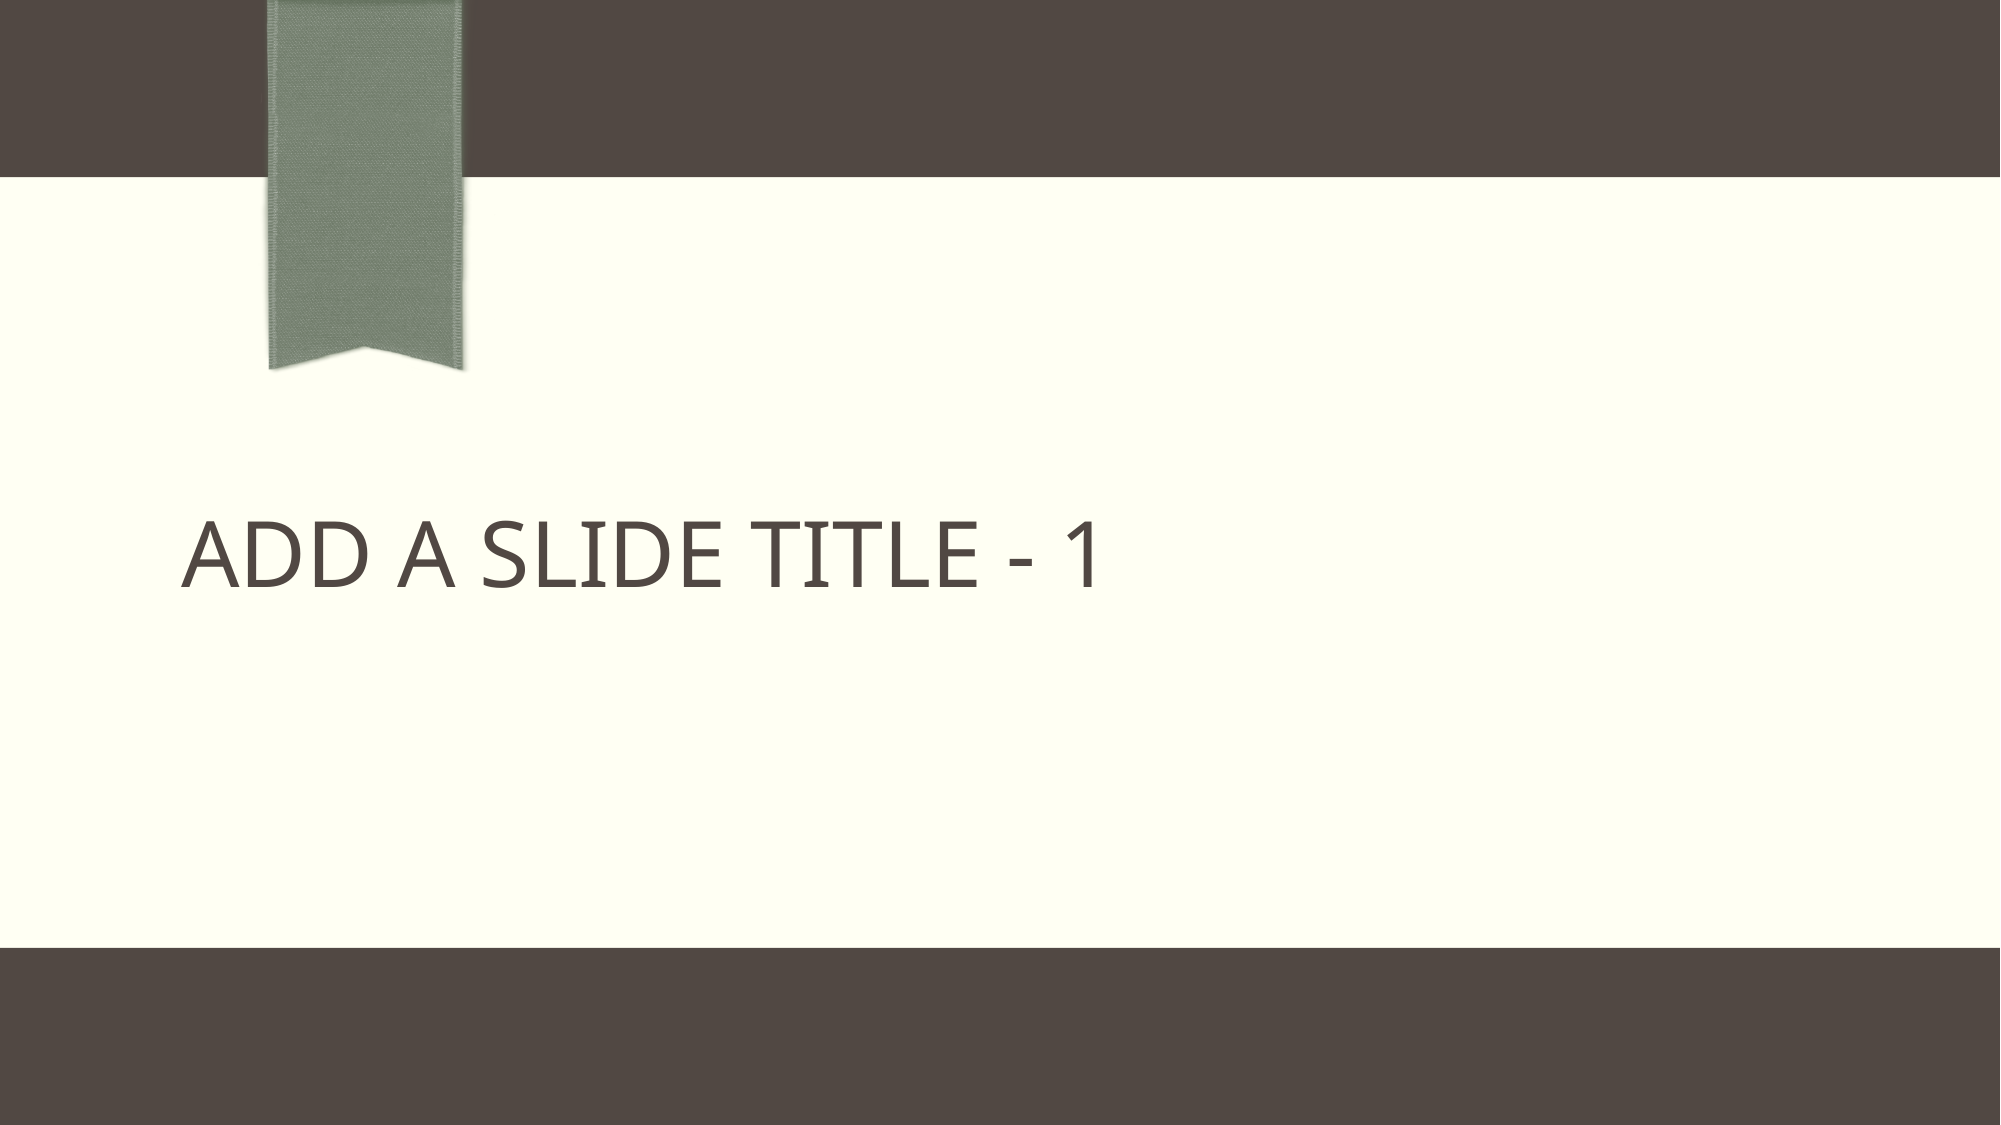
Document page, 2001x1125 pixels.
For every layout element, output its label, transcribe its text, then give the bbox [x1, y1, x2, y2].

title Add a Slide Title - 1 [181, 376, 1838, 741]
